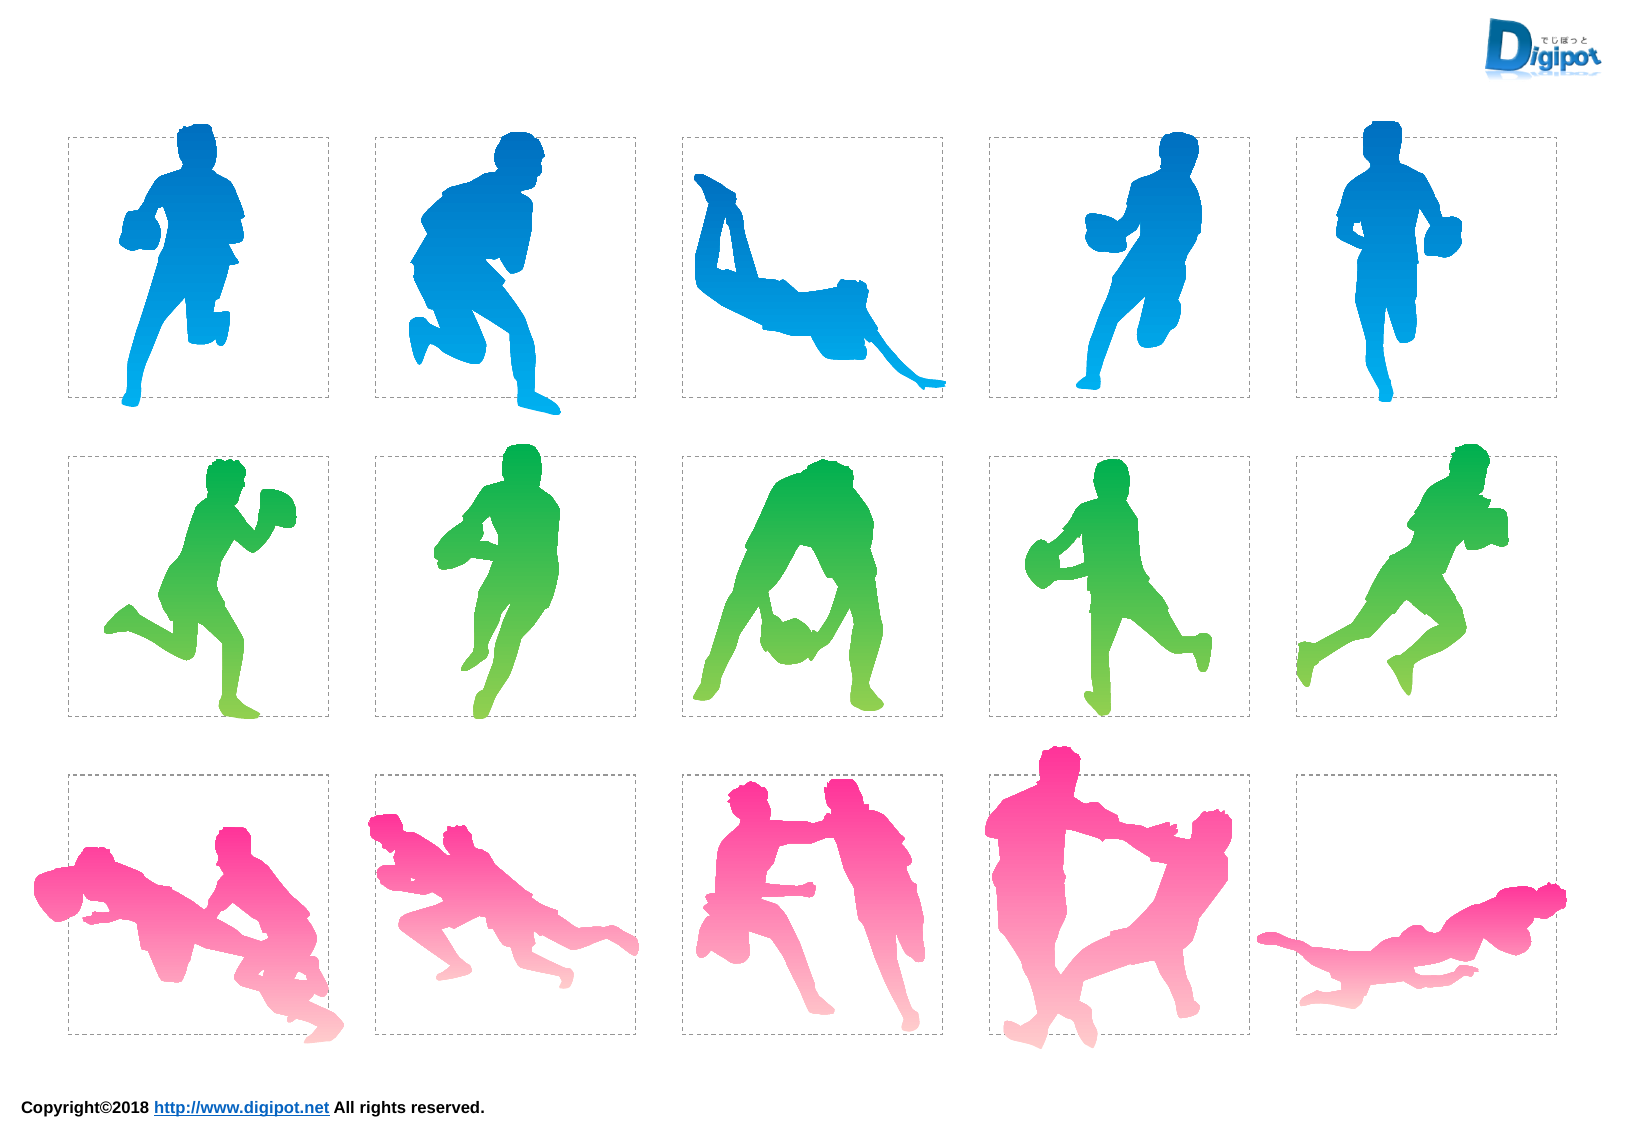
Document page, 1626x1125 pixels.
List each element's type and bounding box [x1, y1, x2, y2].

text_box [33, 826, 345, 1044]
text_box [1297, 444, 1509, 696]
text_box [1256, 882, 1568, 1010]
text_box [368, 813, 640, 989]
text_box [1075, 131, 1202, 390]
text_box [1025, 459, 1212, 716]
text_box [694, 173, 947, 390]
picture [1485, 18, 1602, 82]
text_box [696, 779, 926, 1032]
text_box [984, 746, 1233, 1050]
text_box [692, 459, 884, 712]
text_box [103, 459, 297, 720]
text_box [119, 123, 246, 407]
text_box [1336, 120, 1463, 403]
text_box [433, 443, 561, 720]
text_box [409, 131, 562, 416]
